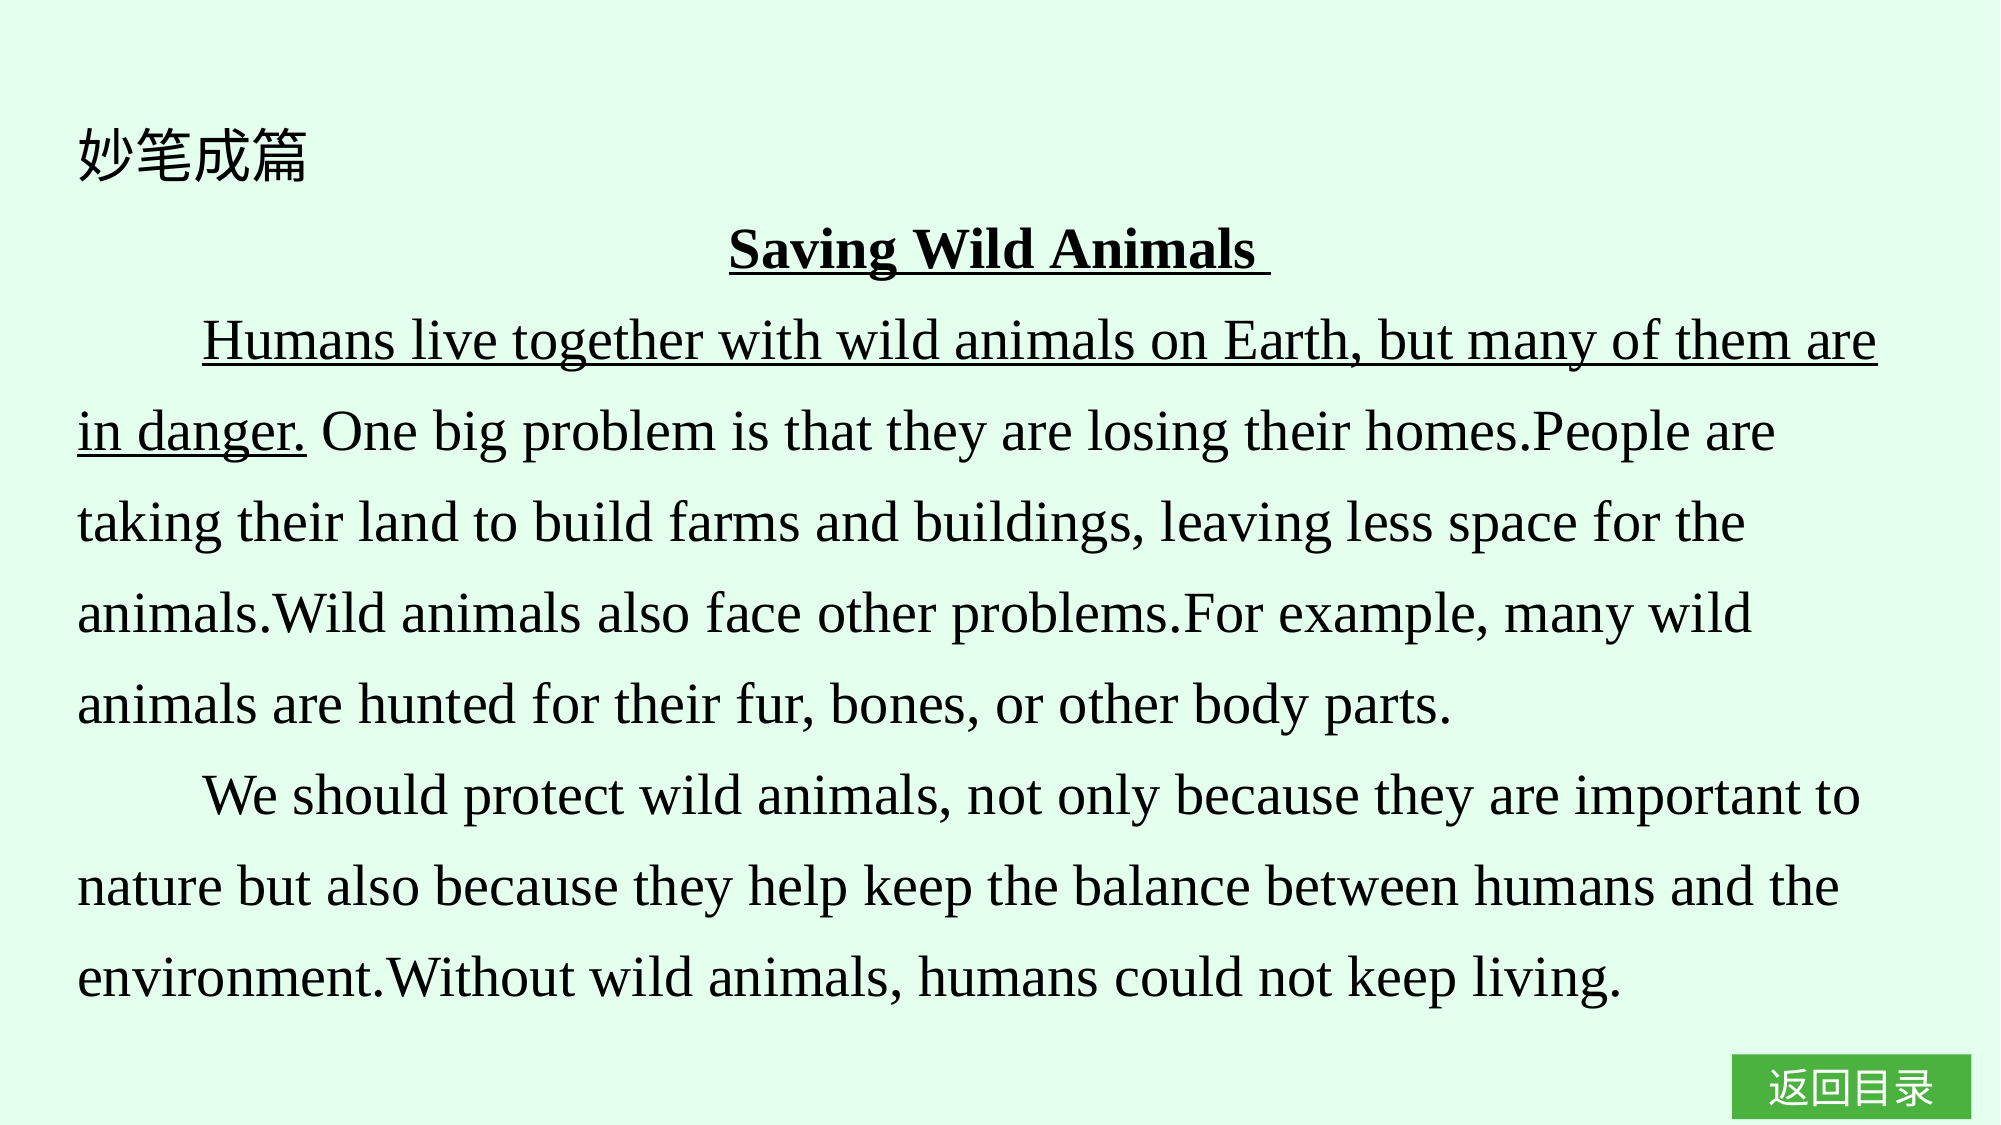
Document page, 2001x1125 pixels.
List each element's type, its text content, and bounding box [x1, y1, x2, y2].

text_box 妙笔成篇 Saving Wild Animals Humans live together with wild animals on Earth, but many of them are in danger. One big problem is that they are losing their homes.People are taking their land to build farms and buildings, leaving less space for the animals.Wild animals also face other problems.For example, many wild animals are hunted for their fur, bones, or other body parts. We should protect wild animals, not only because they are important to nature but also because they help keep the balance between humans and the environment.Without wild animals, humans could not keep living. [62, 91, 1938, 1016]
